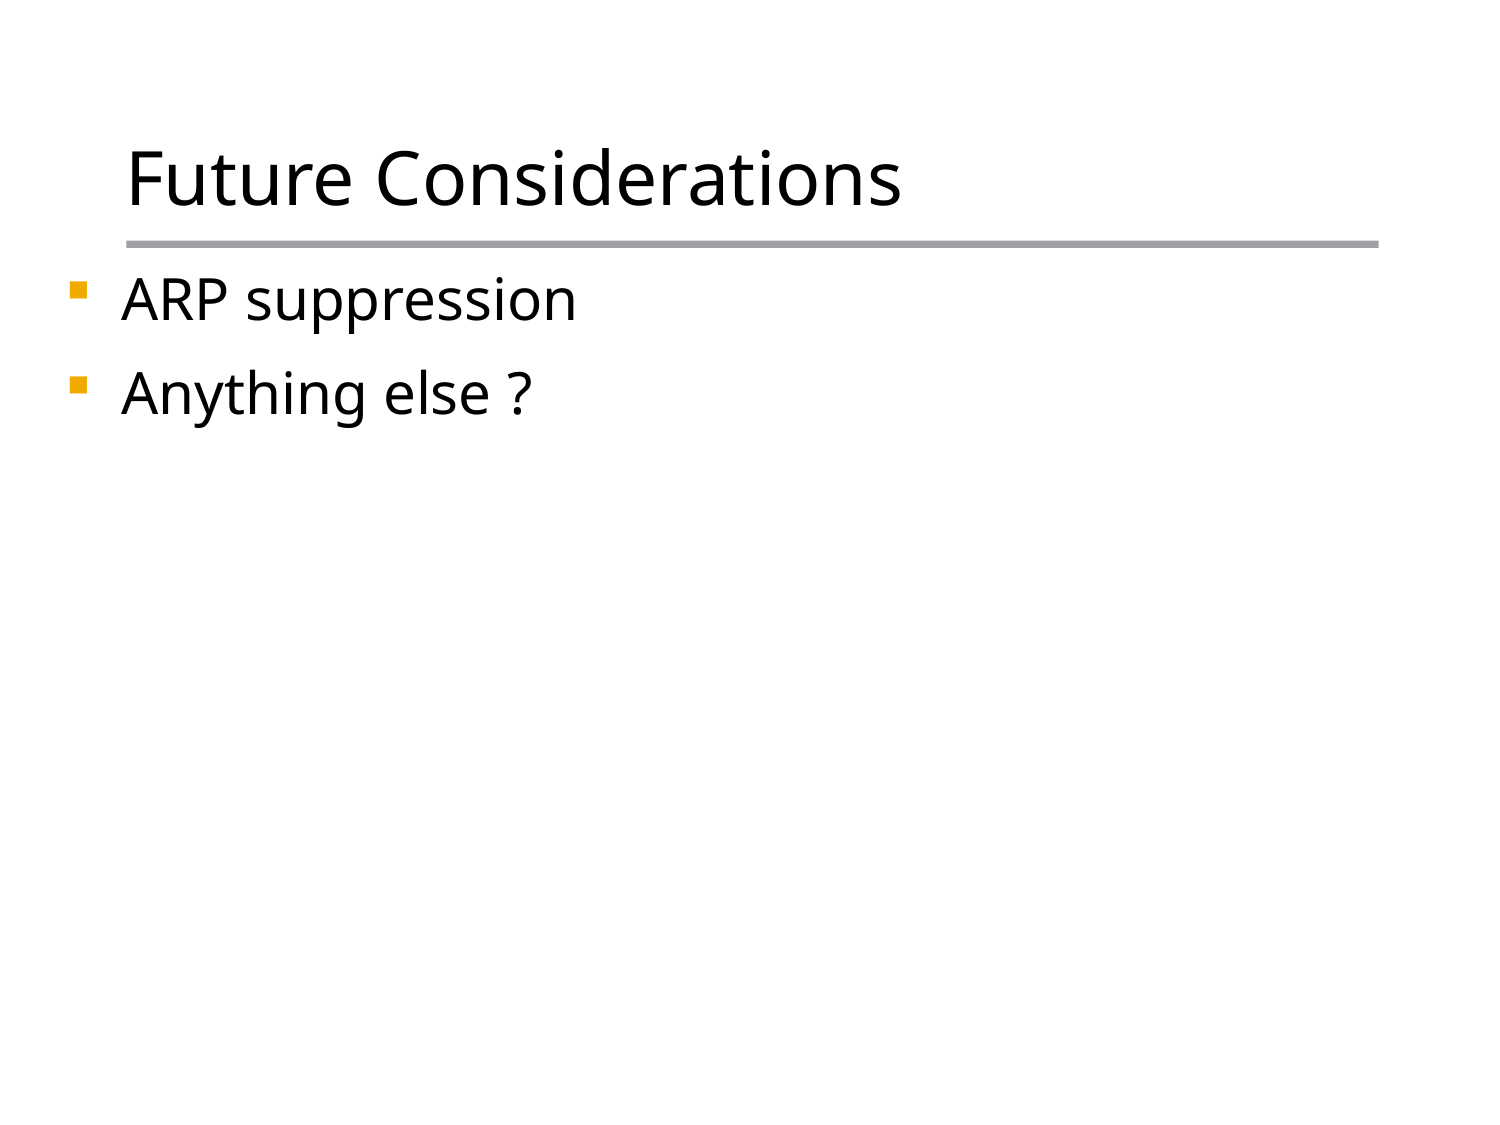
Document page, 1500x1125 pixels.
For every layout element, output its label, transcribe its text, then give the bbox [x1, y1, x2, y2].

title Future Considerations [109, 97, 1411, 228]
list ARP suppression Anything else ? [49, 262, 1401, 976]
